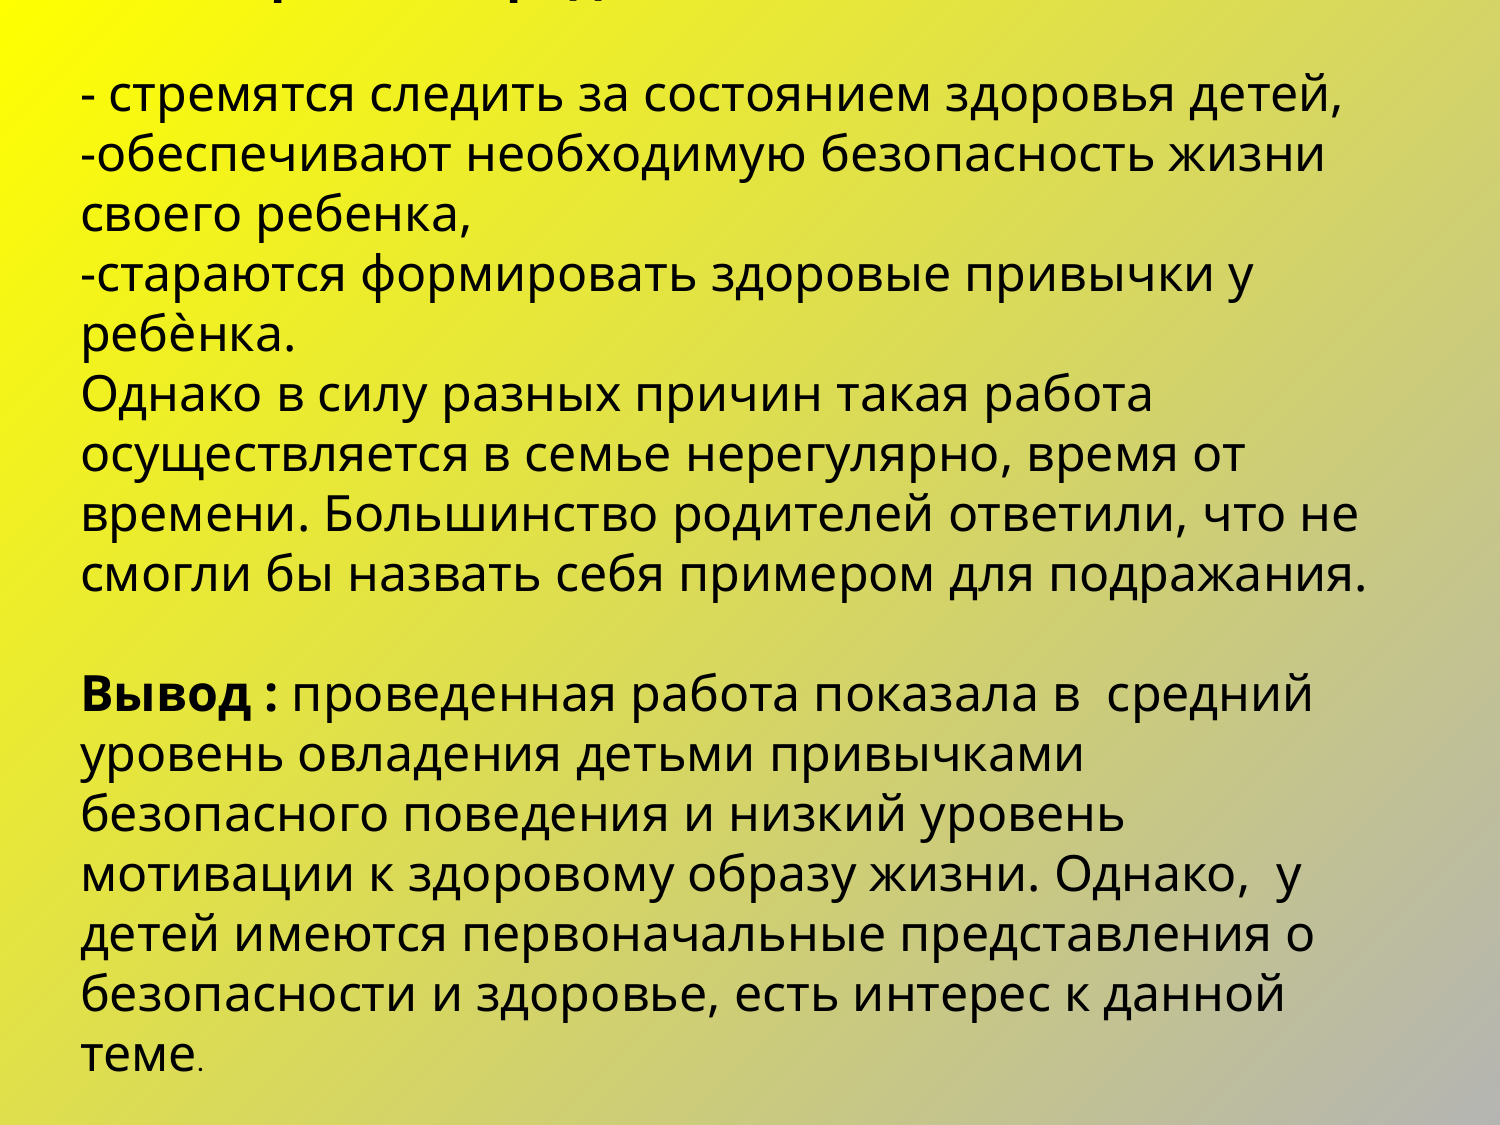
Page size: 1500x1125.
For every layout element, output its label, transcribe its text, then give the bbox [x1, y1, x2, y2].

text_box Анкетирование родителей: - стремятся следить за состоянием здоровья детей, -обеспечивают необходимую безопасность жизни своего ребенка, -стараются формировать здоровые привычки у ребѐнка. Однако в силу разных причин такая работа осуществляется в семье нерегулярно, время от времени. Большинство родителей ответили, что не смогли бы назвать себя примером для подражания. Вывод : проведенная работа показала в средний уровень овладения детьми привычками безопасного поведения и низкий уровень мотивации к здоровому образу жизни. Однако, у детей имеются первоначальные представления о безопасности и здоровье, есть интерес к данной теме. [64, 0, 1424, 1089]
